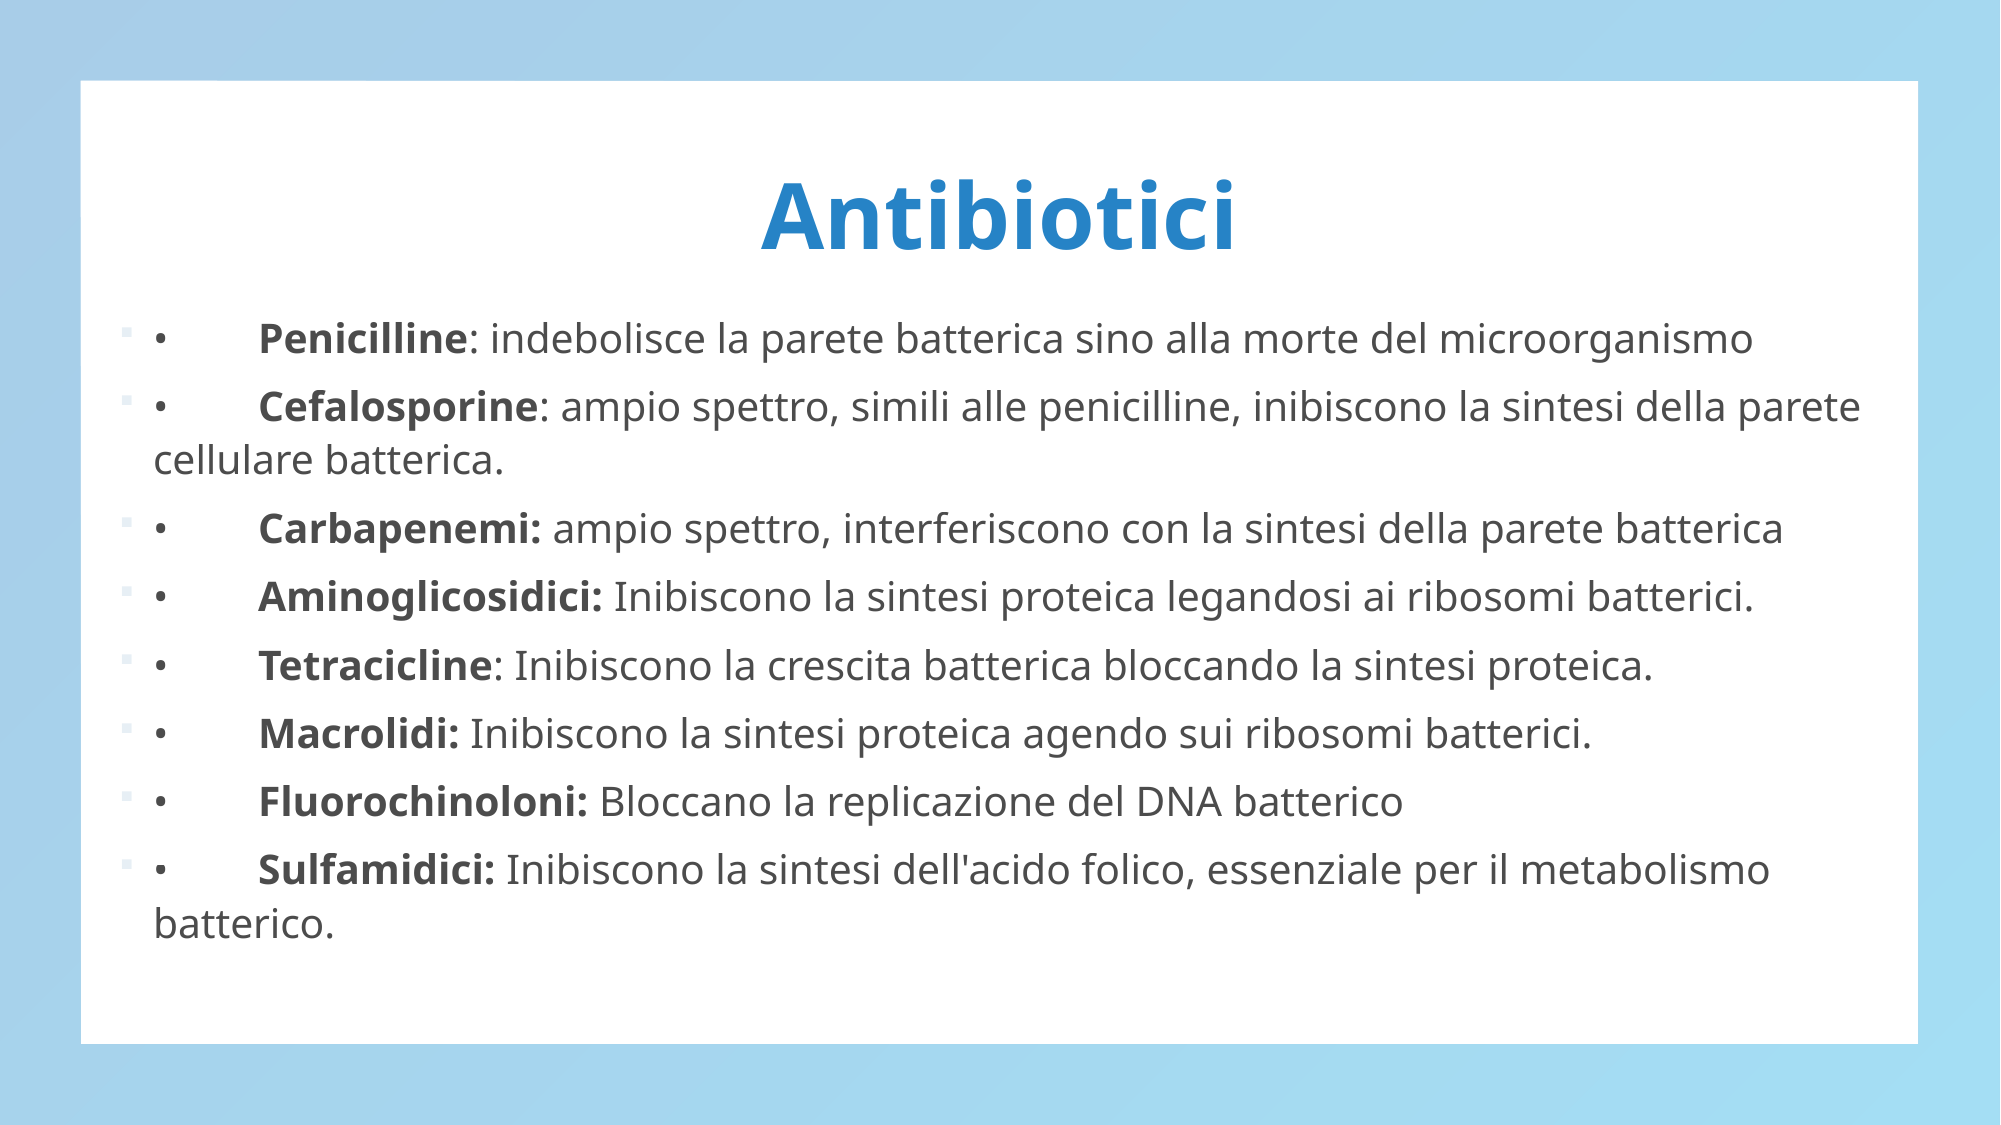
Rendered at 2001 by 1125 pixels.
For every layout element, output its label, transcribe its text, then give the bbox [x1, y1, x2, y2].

title Antibiotici [137, 111, 1863, 299]
list • Penicilline: indebolisce la parete batterica sino alla morte del microorganismo • Cefalosporine: ampio spettro, simili alle penicilline, inibiscono la sintesi della parete cellulare batterica. • Carbapenemi: ampio spettro, interferiscono con la sintesi della parete batterica • Aminoglicosidici: Inibiscono la sintesi proteica legandosi ai ribosomi batterici. • Tetracicline: Inibiscono la crescita batterica bloccando la sintesi proteica. • Macrolidi: Inibiscono la sintesi proteica agendo sui ribosomi batterici. • Fluorochinoloni: Bloccano la replicazione del DNA batterico • Sulfamidici: Inibiscono la sintesi dell'acido folico, essenziale per il metabolismo batterico. [70, 299, 1930, 956]
